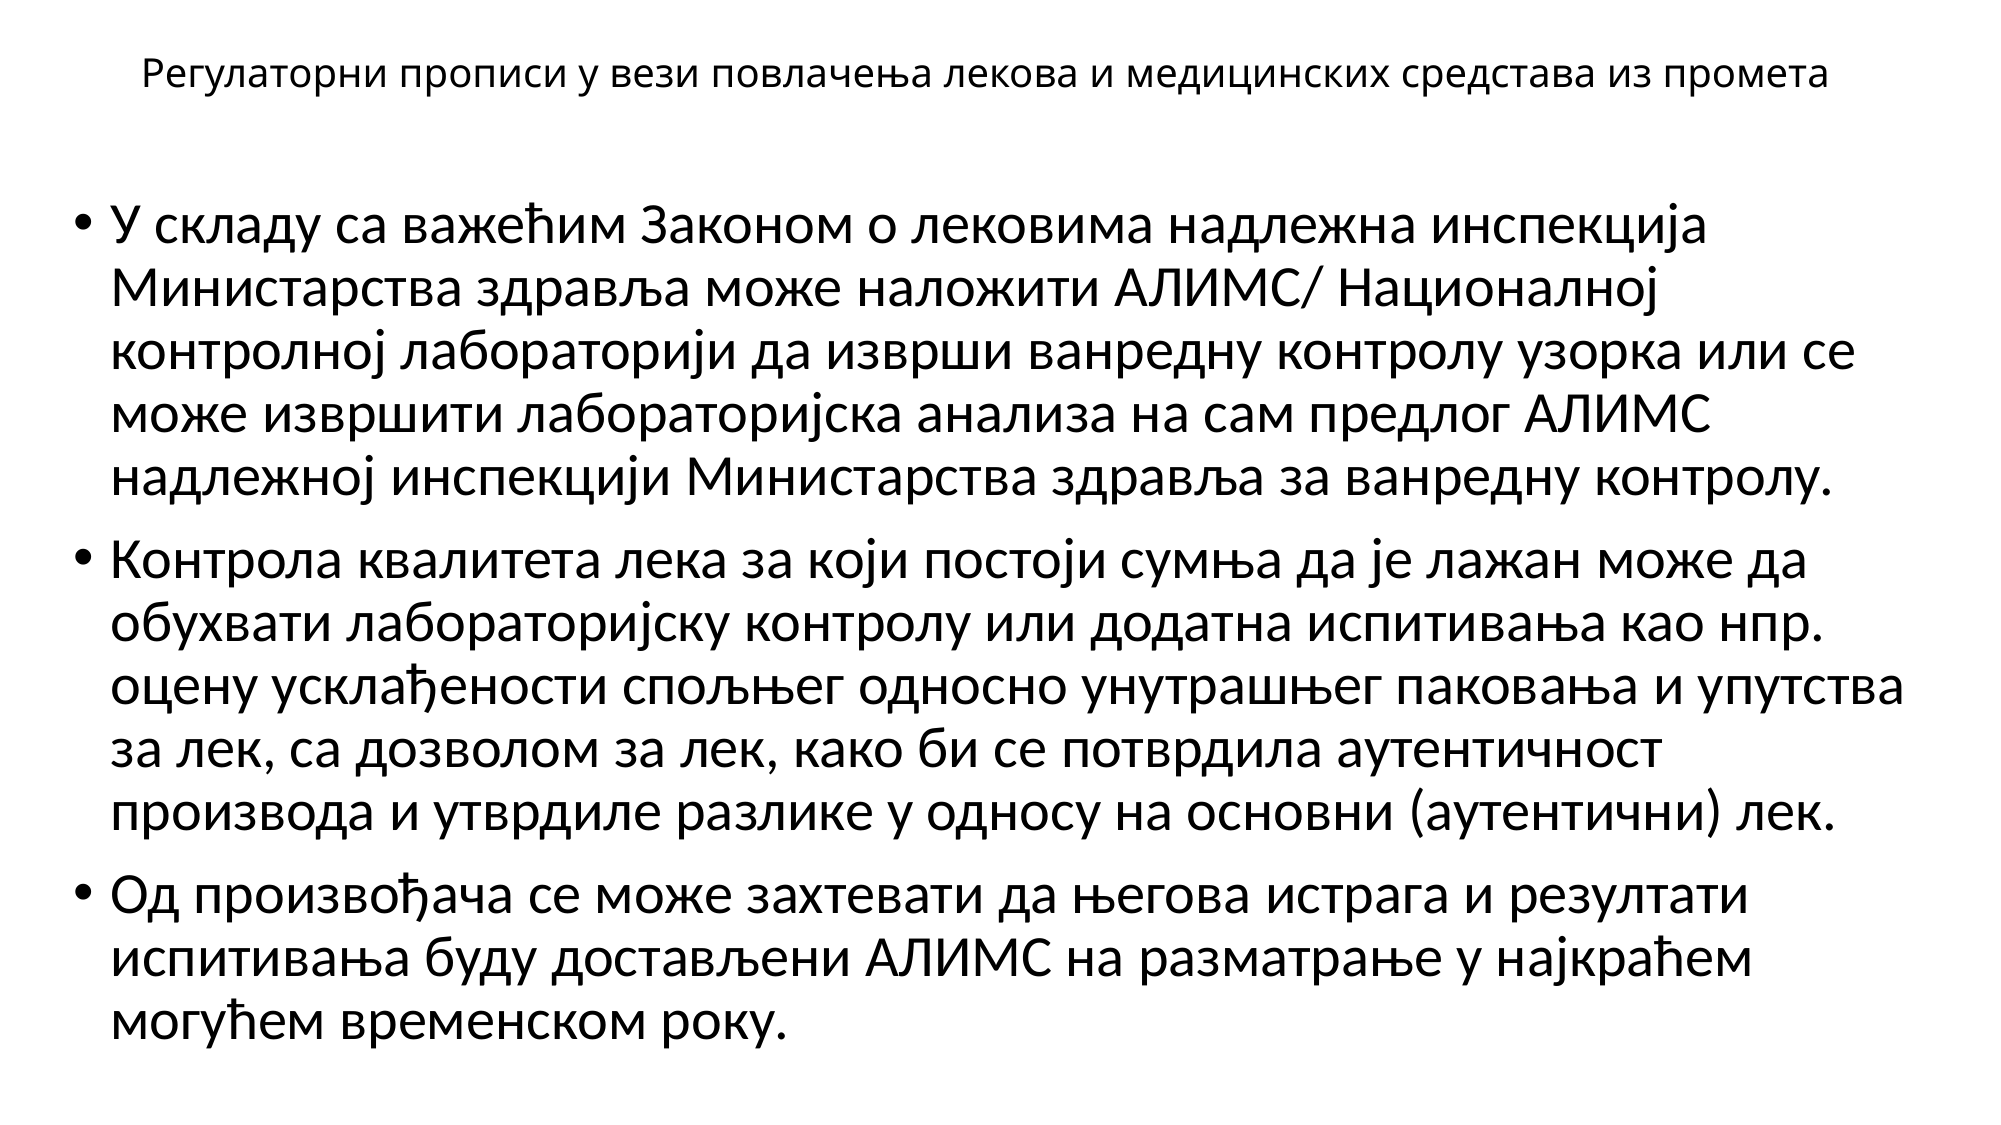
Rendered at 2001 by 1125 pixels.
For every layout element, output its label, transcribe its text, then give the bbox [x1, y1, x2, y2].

title Регулаторни прописи у вези повлачења лекова и медицинских средстава из промета [124, 26, 1850, 124]
list У складу са важећим Законом о лековима надлежна инспекција Министарства здравља може наложити АЛИМС/ Националној контролној лабораторији да изврши ванредну контролу узорка или се може извршити лабораторијска анализа на сам предлог АЛИМС надлежној инспекцији Министарства здравља за ванредну контролу. Контрола квалитета лека за који постоји сумња да је лажан може да обухвати лабораторијску контролу или додатна испитивања као нпр. оцену усклађености спољњег односно унутрашњег паковања и упутства за лек, са дозволом за лек, како би се потврдила аутентичност производа и утврдиле разлике у односу на основни (аутентични) лек. Од произвођача се може захтевати да његова истрага и резултати испитивања буду достављени АЛИМС на разматрање у најкраћем могућем временском року. [58, 185, 1942, 1080]
